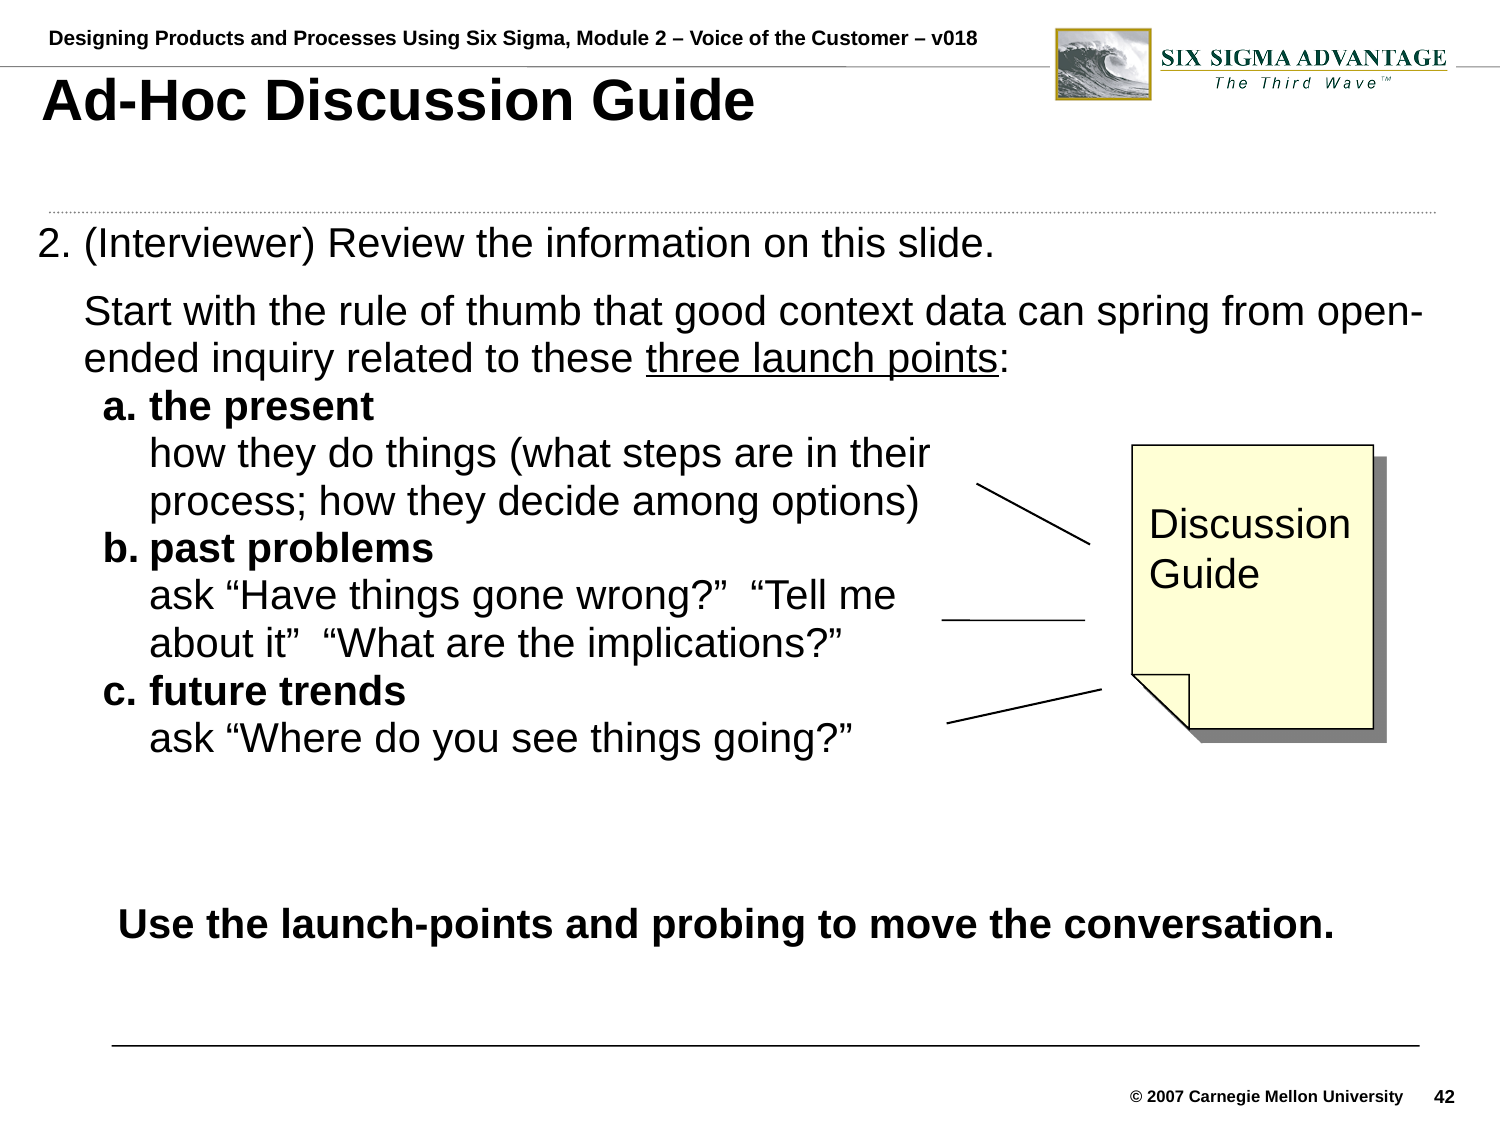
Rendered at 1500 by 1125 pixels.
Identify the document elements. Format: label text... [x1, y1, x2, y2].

text_box [1132, 445, 1374, 729]
text_box Discussion Guide [1134, 489, 1370, 605]
title Ad-Hoc Discussion Guide [41, 75, 1317, 189]
text_box (Interviewer) Review the information on this slide. Start with the rule of thumb that good context data can spring from open-ended inquiry related to these three launch points: the present how they do things (what steps are in their process; how they decide among options) past problems ask “Have things gone wrong?” “Tell me about it” “What are the implications?” future trends ask “Where do you see things going?” [37, 216, 1437, 747]
text_box Use the launch-points and probing to move the conversation. [103, 889, 1500, 954]
picture [1049, 24, 1456, 104]
